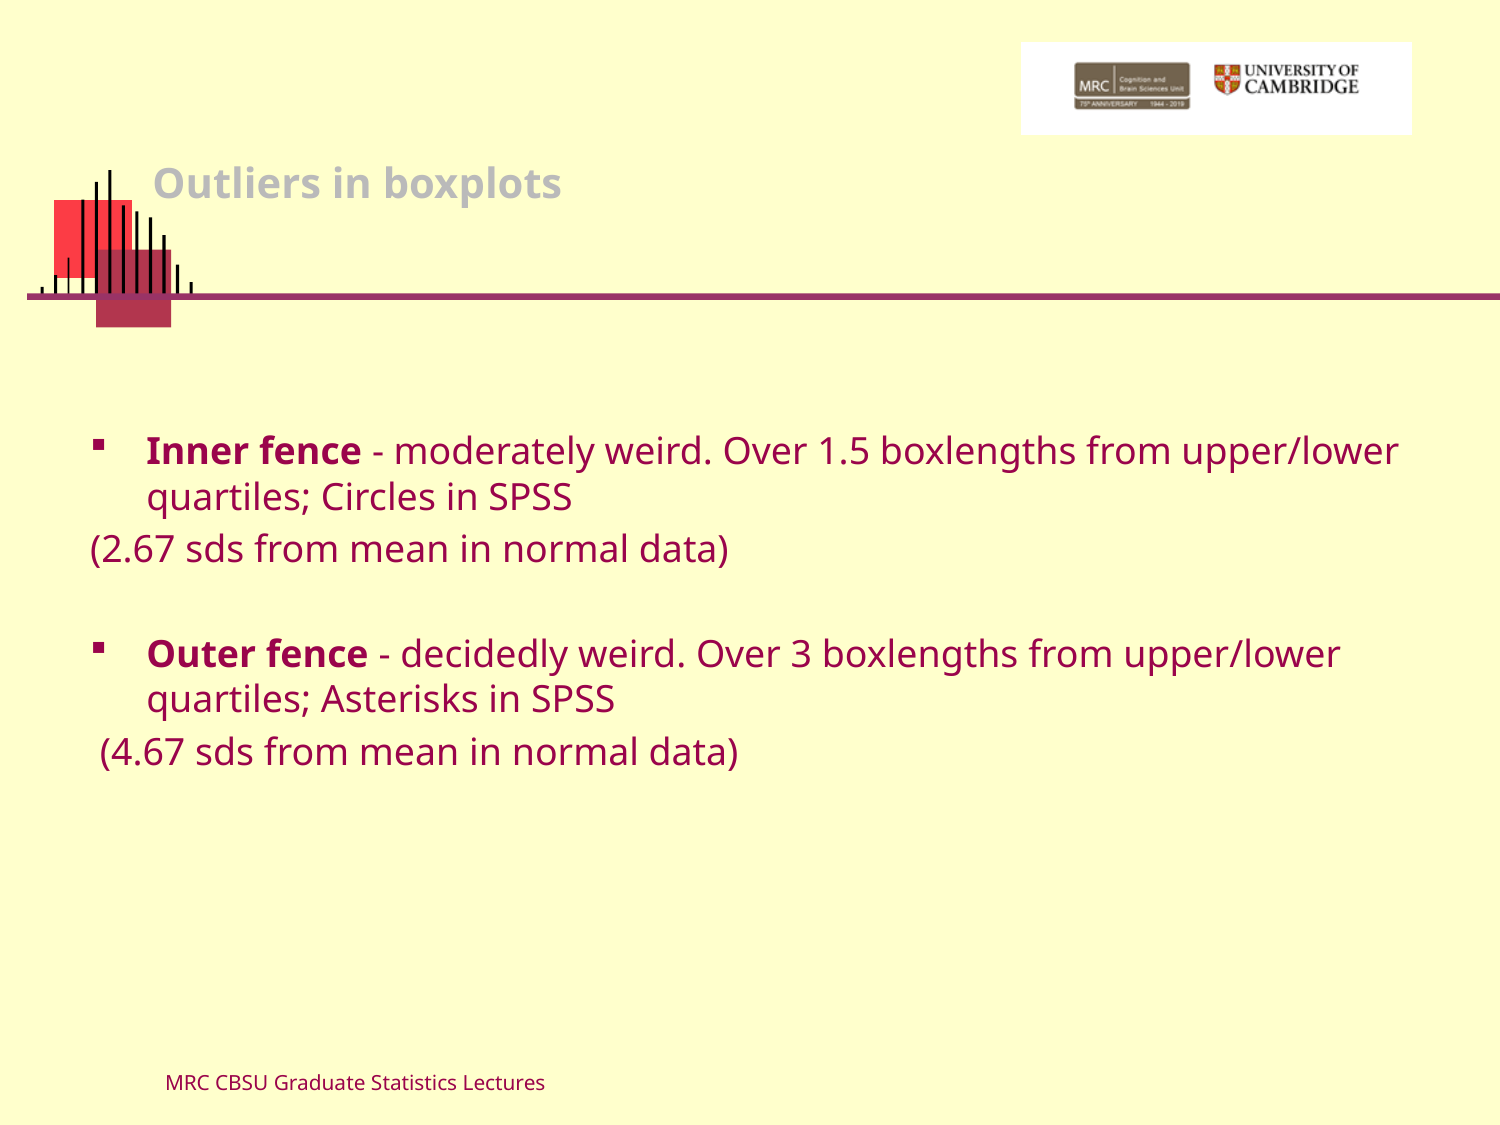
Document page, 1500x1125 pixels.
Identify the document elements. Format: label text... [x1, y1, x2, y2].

picture [1021, 42, 1412, 135]
list Inner fence - moderately weird. Over 1.5 boxlengths from upper/lower quartiles; Circles in SPSS (2.67 sds from mean in normal data) Outer fence - decidedly weird. Over 3 boxlengths from upper/lower quartiles; Asterisks in SPSS (4.67 sds from mean in normal data) [75, 262, 1425, 1038]
title Outliers in boxplots [137, 137, 988, 233]
footer MRC CBSU Graduate Statistics Lectures [149, 1062, 988, 1101]
